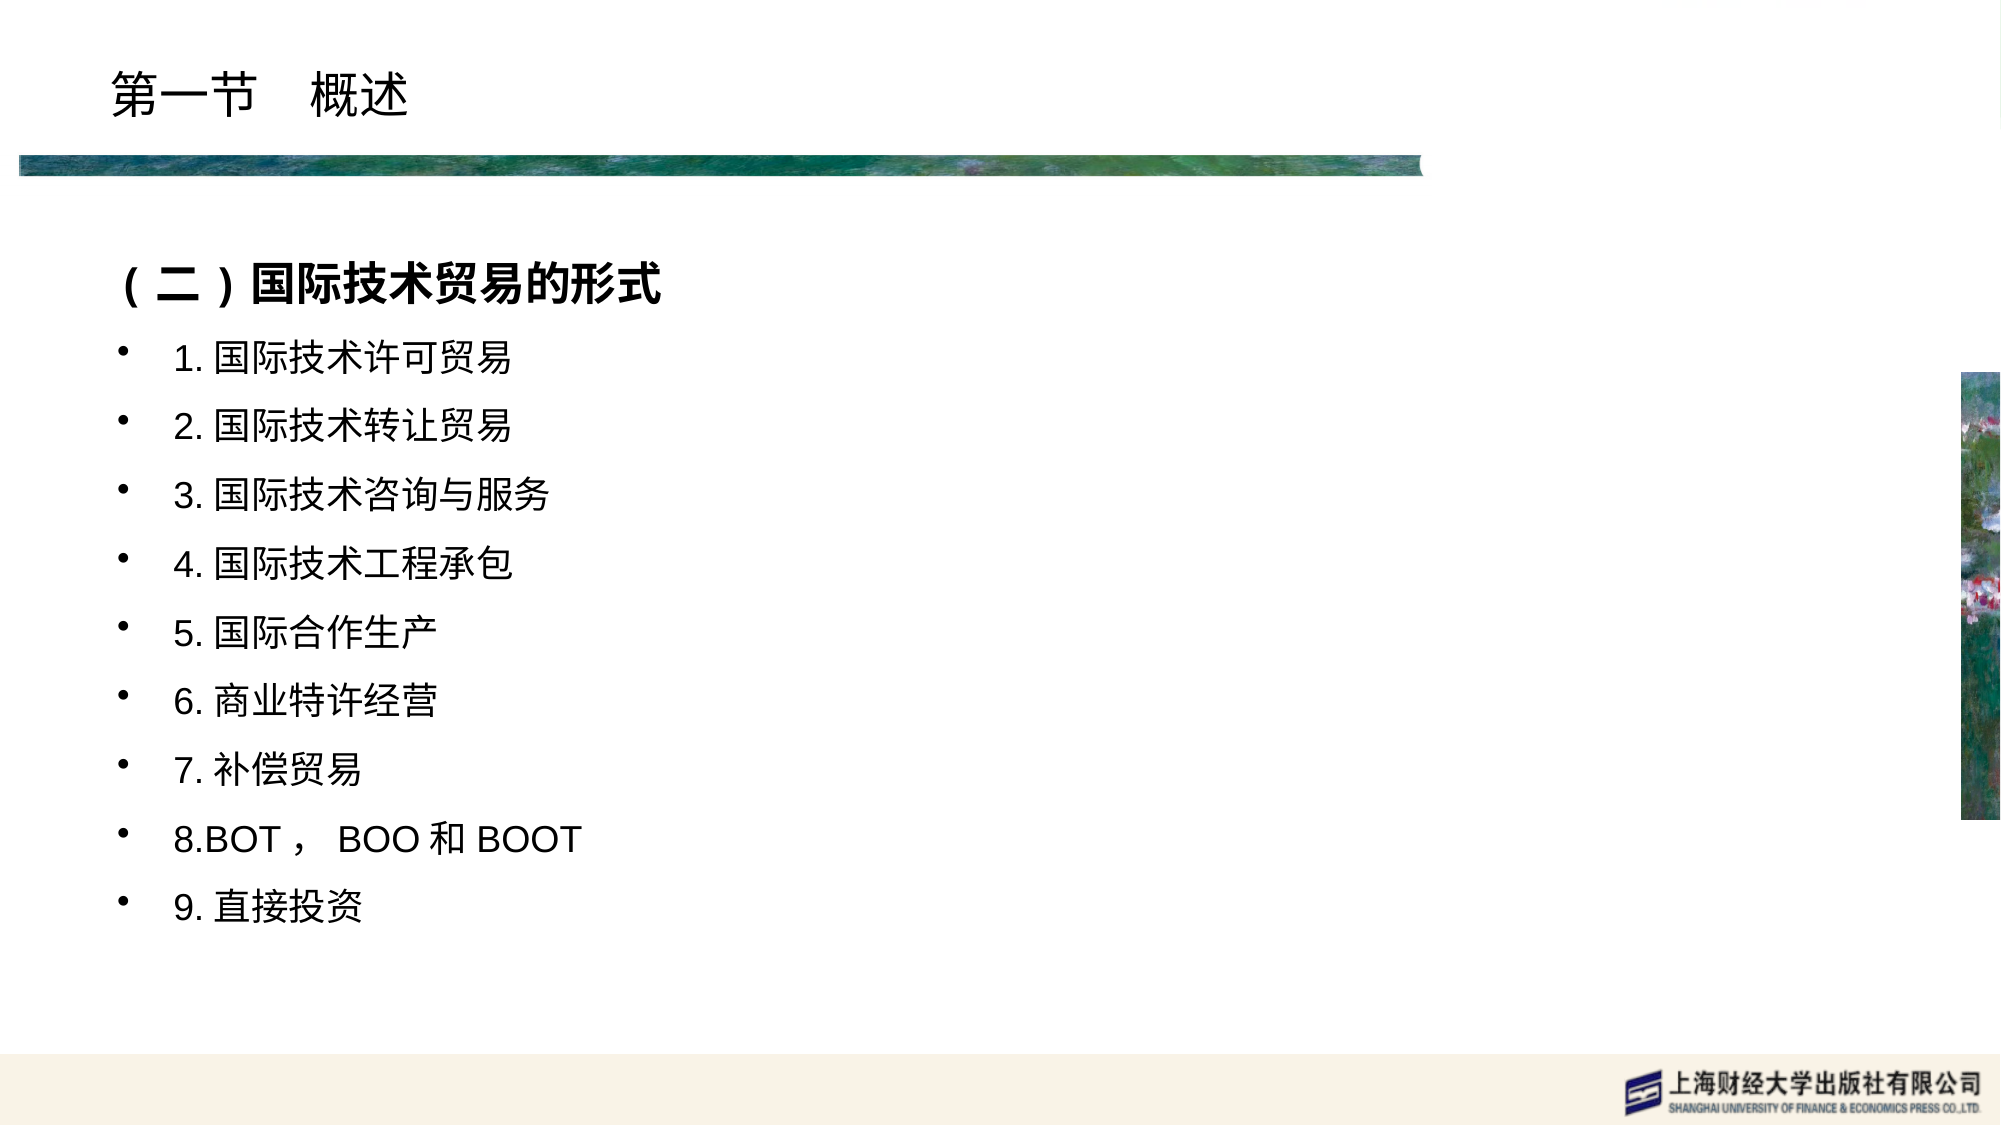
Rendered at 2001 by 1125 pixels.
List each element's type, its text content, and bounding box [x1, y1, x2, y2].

title 第一节 概述 [94, 42, 1451, 146]
list (二)国际技术贸易的形式 1.国际技术许可贸易 2.国际技术转让贸易 3.国际技术咨询与服务 4.国际技术工程承包 5.国际合作生产 6.商业特许经营 7.补偿贸易 8.BOT，BOO和BOOT 9.直接投资 [102, 233, 1898, 1032]
picture [0, 0, 2001, 1125]
